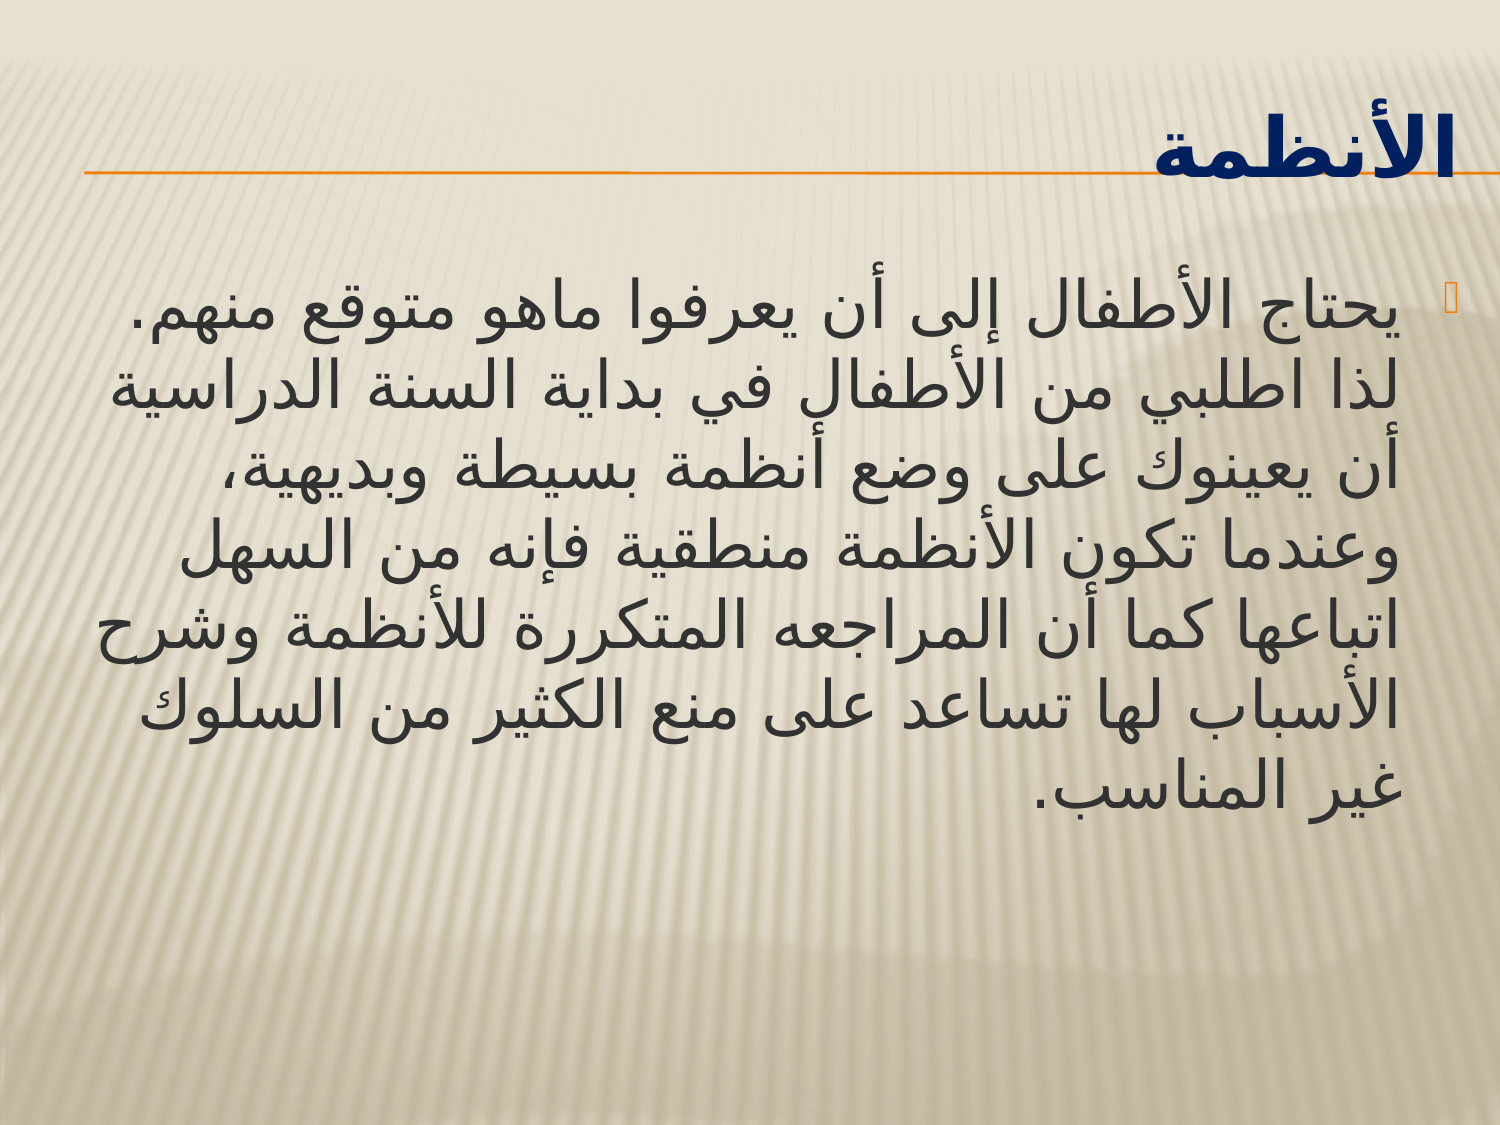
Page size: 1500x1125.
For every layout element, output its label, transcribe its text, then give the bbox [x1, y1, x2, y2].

title الأنظمة [50, 75, 1475, 213]
list يحتاج الأطفال إلى أن يعرفوا ماهو متوقع منهم. لذا اطلبي من الأطفال في بداية السنة الدراسية أن يعينوك على وضع أنظمة بسيطة وبديهية، وعندما تكون الأنظمة منطقية فإنه من السهل اتباعها كما أن المراجعه المتكررة للأنظمة وشرح الأسباب لها تساعد على منع الكثير من السلوك غير المناسب. [50, 254, 1475, 998]
